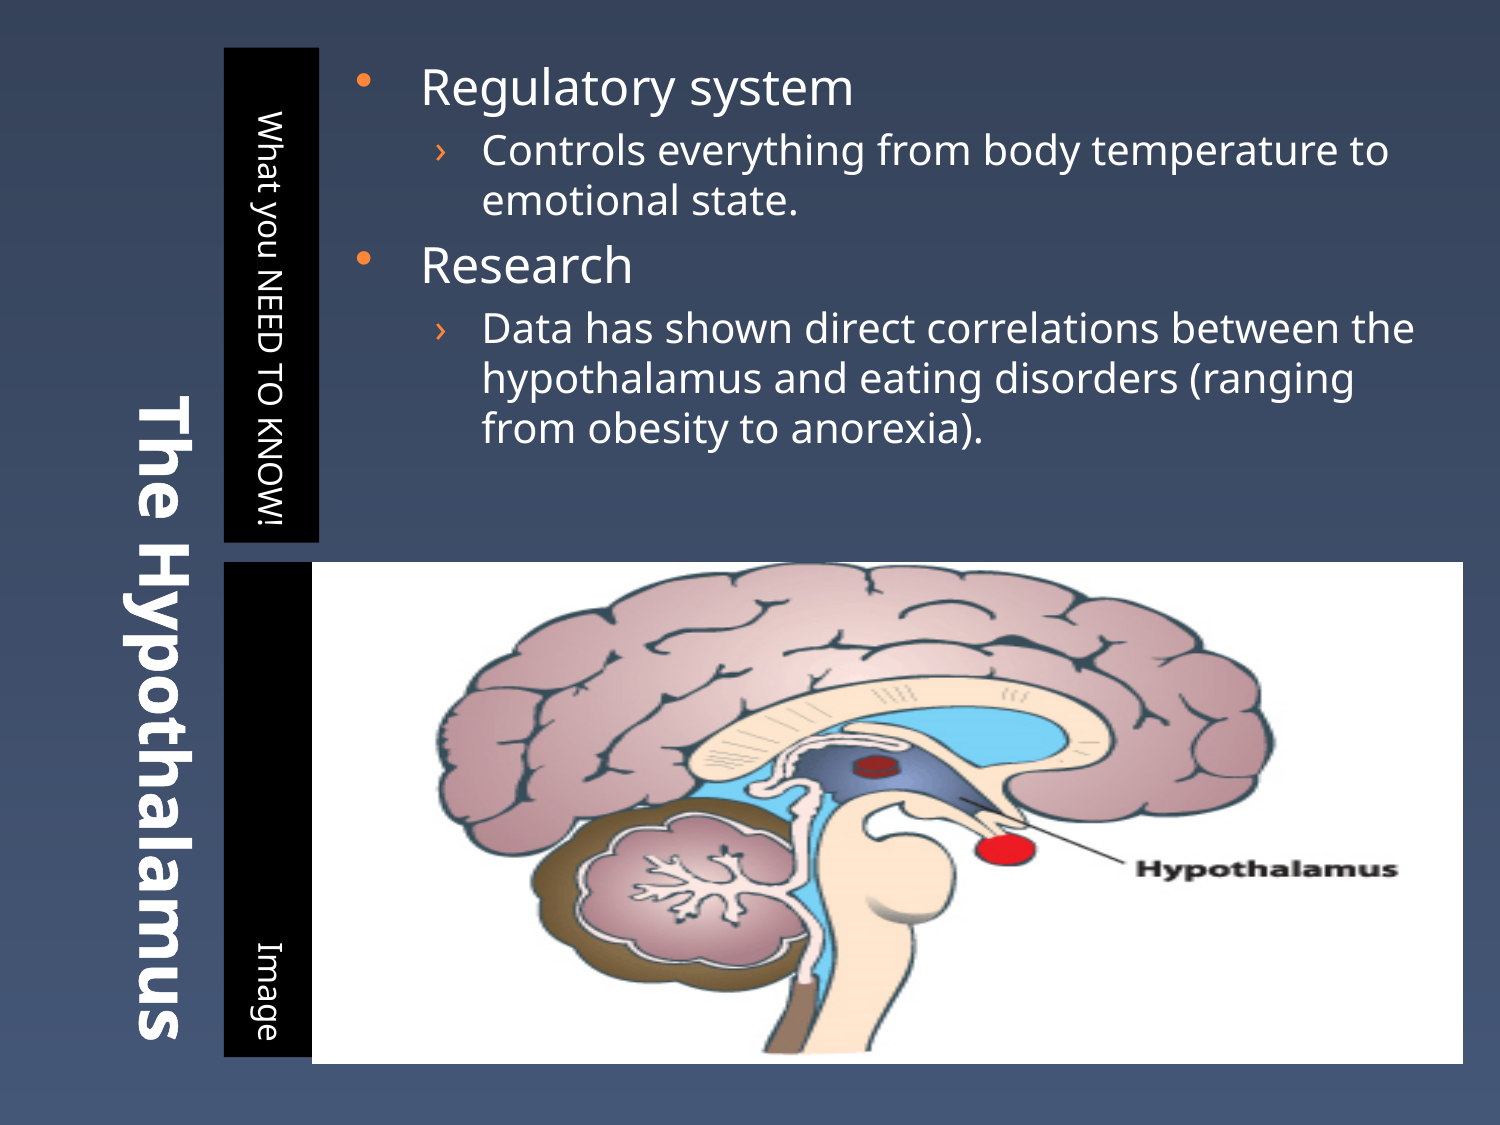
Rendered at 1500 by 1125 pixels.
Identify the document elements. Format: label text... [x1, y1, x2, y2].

list What you NEED TO KNOW! [223, 47, 320, 544]
picture [312, 562, 1463, 1064]
list Regulatory system Controls everything from body temperature to emotional state. Research Data has shown direct correlations between the hypothalamus and eating disorders (ranging from obesity to anorexia). [331, 47, 1457, 543]
title The Hypothalamus [40, 47, 216, 1058]
list Image [223, 561, 303, 1058]
